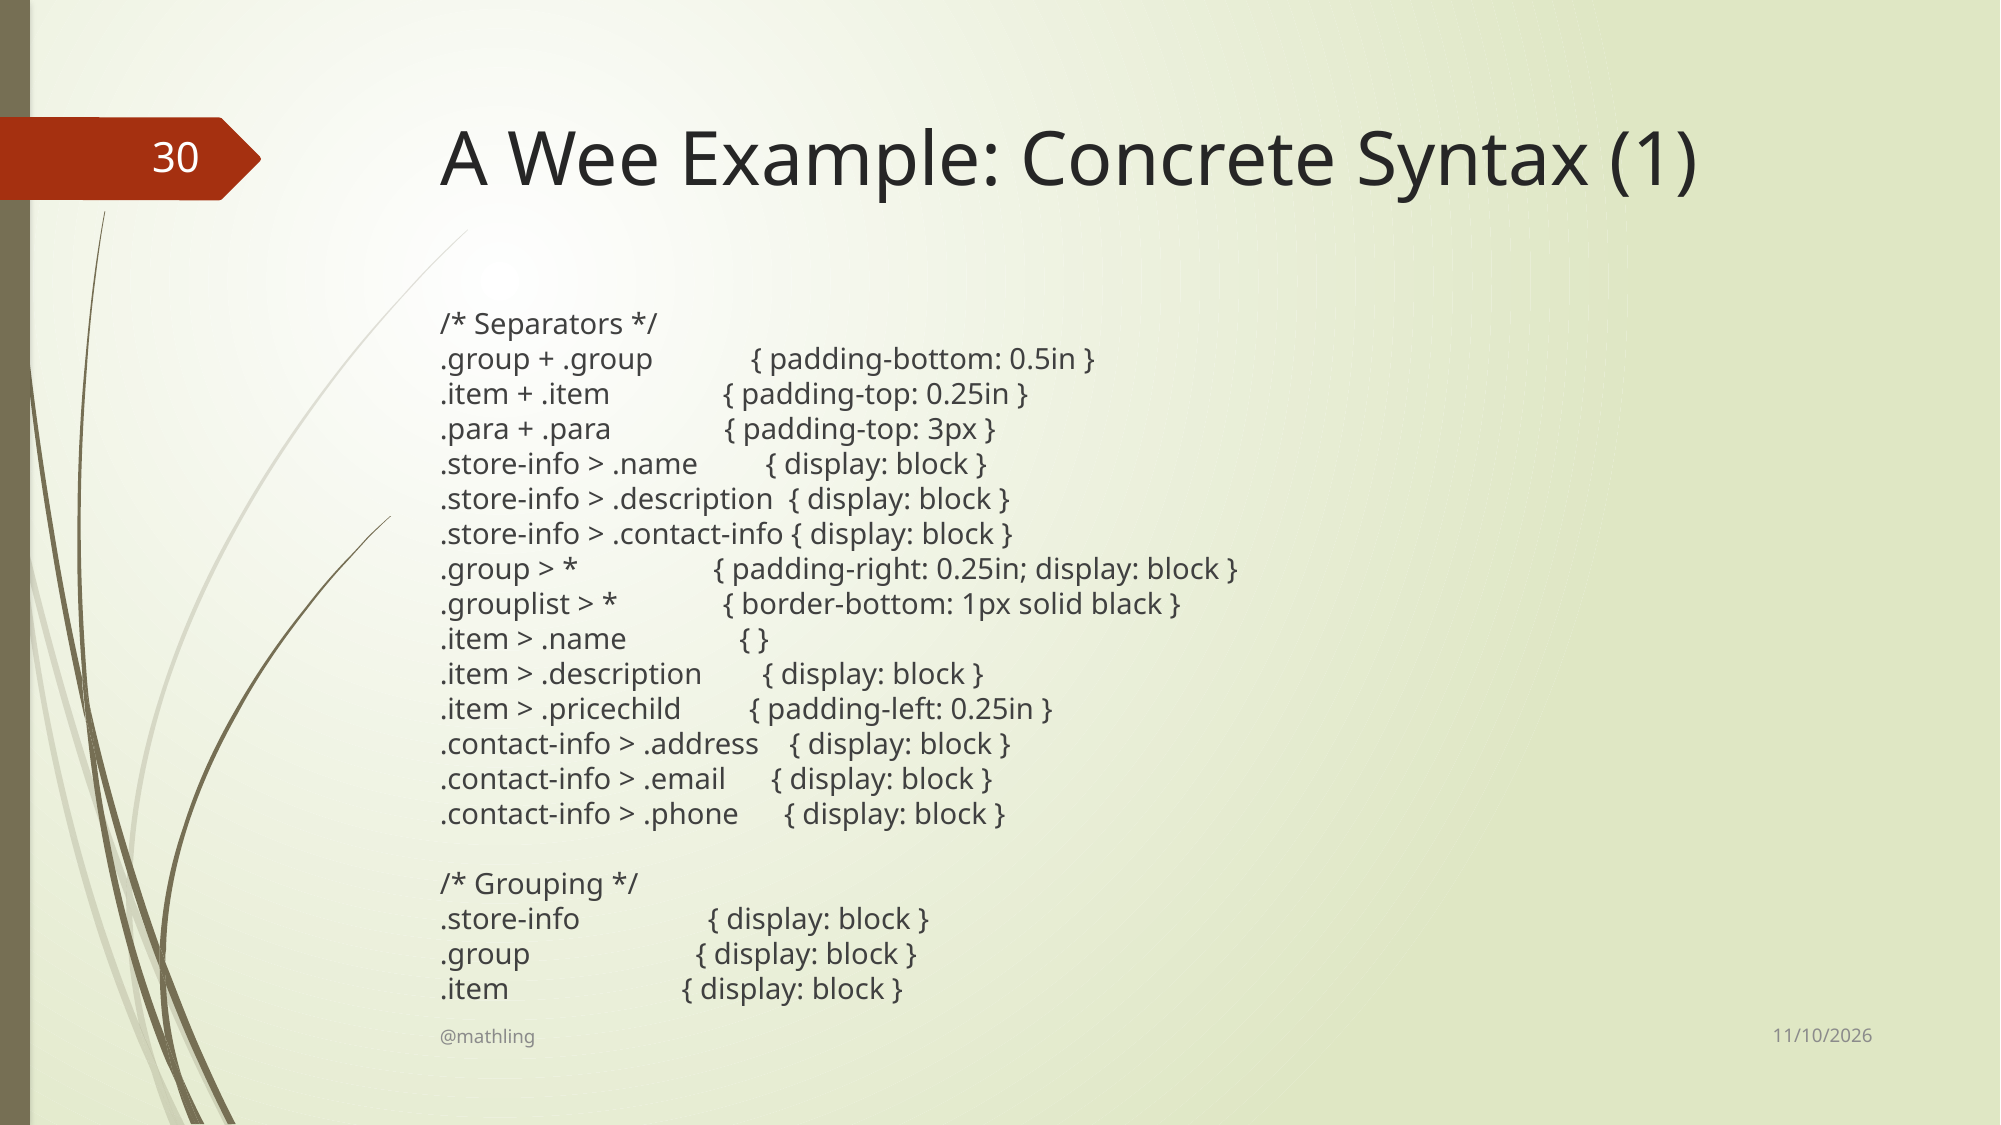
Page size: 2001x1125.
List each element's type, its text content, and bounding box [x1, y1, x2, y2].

title A Wee Example: Concrete Syntax (1) [425, 102, 1888, 262]
footer @mathling [424, 1006, 1675, 1067]
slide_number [1699, 1005, 1888, 1067]
slide_number 30 [87, 129, 216, 190]
list /* Separators */ .group + .group { padding-bottom: 0.5in } .item + .item { padding-top: 0.25in } .para + .para { padding-top: 3px } .store-info > .name { display: block } .store-info > .description { display: block } .store-info > .contact-info { display: block } .group > * { padding-right: 0.25in; display: block } .grouplist > * { border-bottom: 1px solid black } .item > .name { } .item > .description { display: block } .item > .pricechild { padding-left: 0.25in } .contact-info > .address { display: block } .contact-info > .email { display: block } .contact-info > .phone { display: block } /* Grouping */ .store-info { display: block } .group { display: block } .item { display: block } [424, 298, 1888, 970]
